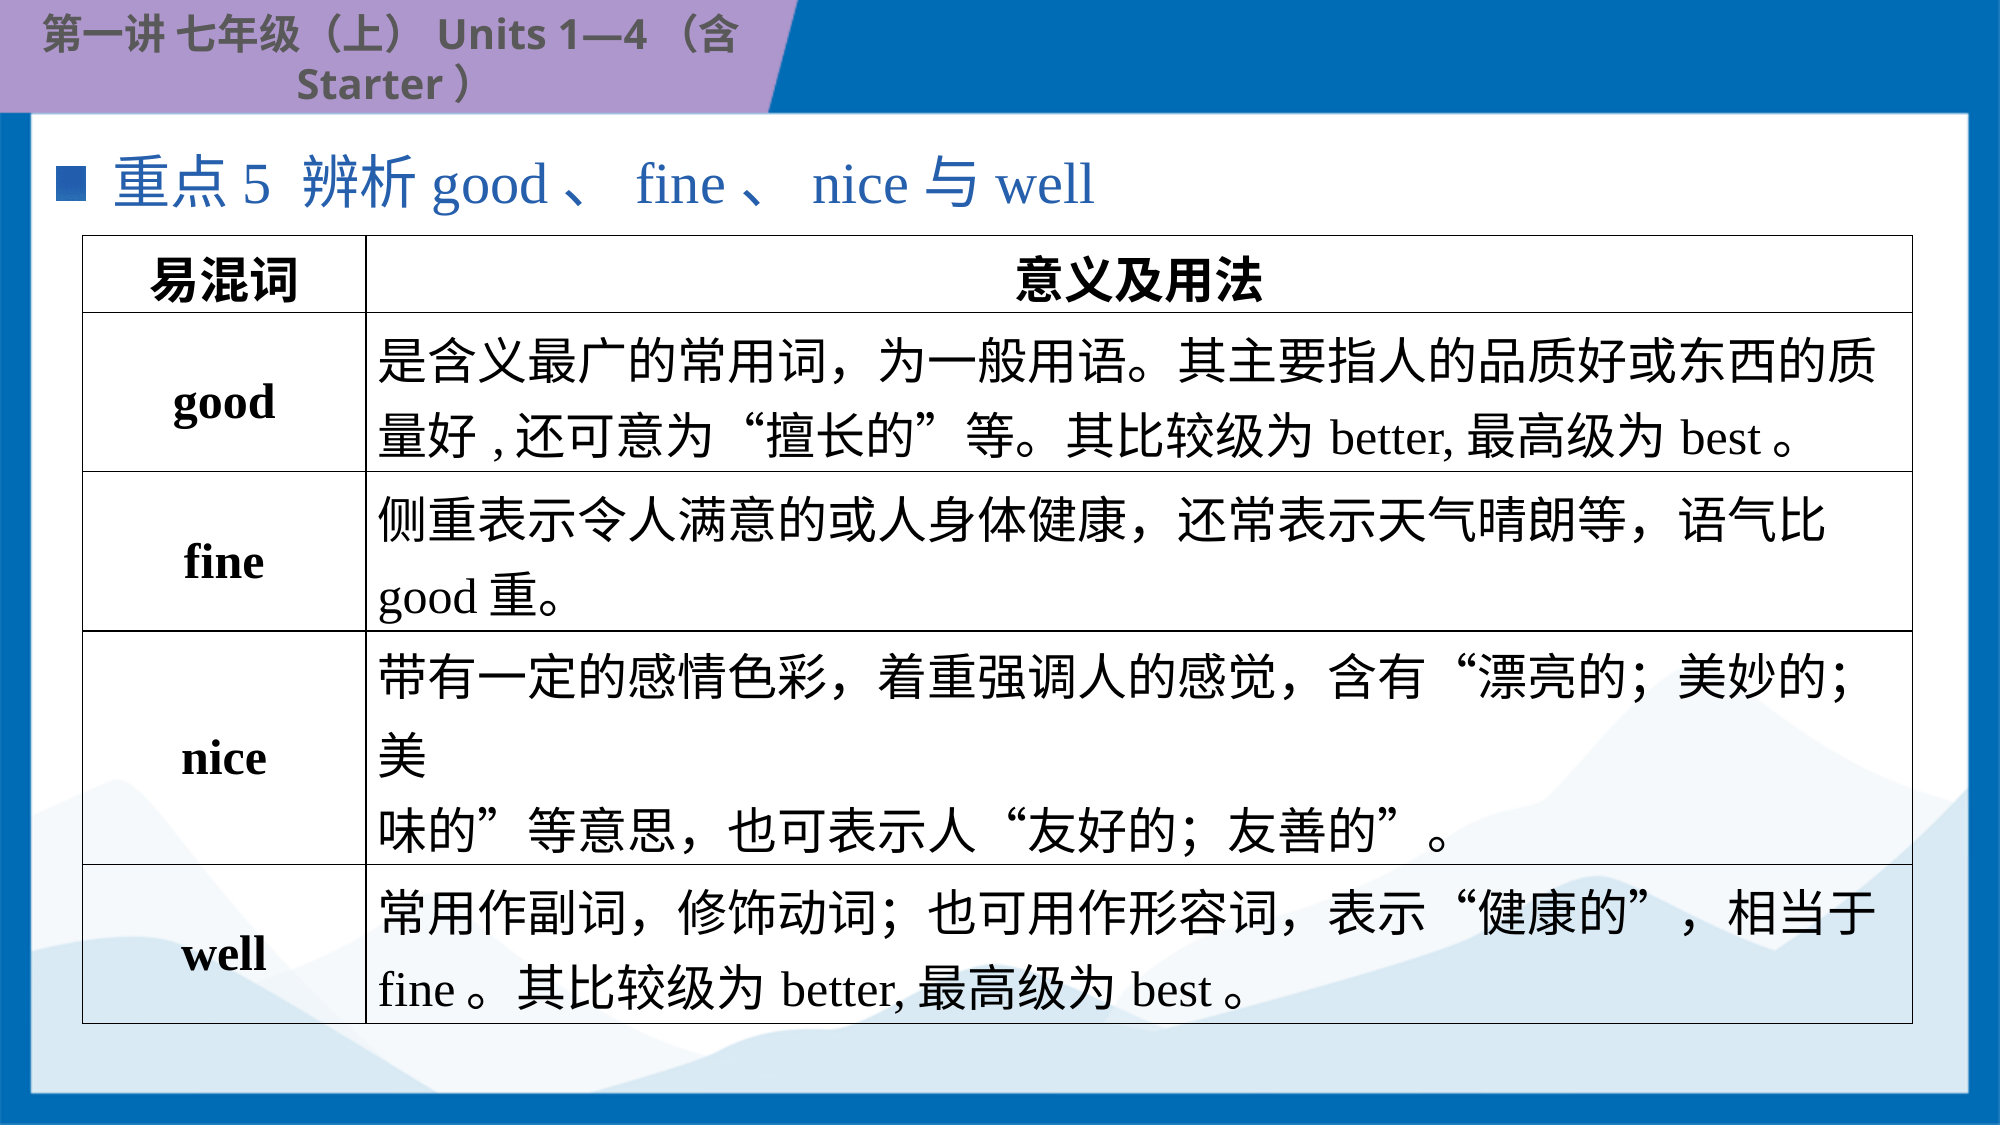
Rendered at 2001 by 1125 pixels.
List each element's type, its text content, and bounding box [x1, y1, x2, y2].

table_header 意义及用法 [367, 236, 1912, 312]
table_cell 带有一定的感情色彩，着重强调人的感觉，含有“漂亮的；美妙的；美 味的”等意思，也可表示人“友好的；友善的”。 [367, 632, 1912, 864]
table_cell 常用作副词，修饰动词；也可用作形容词，表示“健康的”，相当于 fine。其比较级为better,最高级为best。 [367, 865, 1912, 1023]
table_cell nice [83, 632, 365, 864]
picture [0, 0, 2000, 1125]
table_cell 是含义最广的常用词，为一般用语。其主要指人的品质好或东西的质 量好,还可意为“擅长的”等。其比较级为better,最高级为best。 [367, 313, 1912, 471]
table_cell 侧重表示令人满意的或人身体健康，还常表示天气晴朗等，语气比 good重。 [367, 472, 1912, 630]
table_header 易混词 [83, 236, 365, 312]
text_box 重点5 辨析good、fine、nice与well [112, 144, 1917, 215]
table_cell well [83, 865, 365, 1023]
table_cell fine [83, 472, 365, 630]
table_cell good [83, 313, 365, 471]
